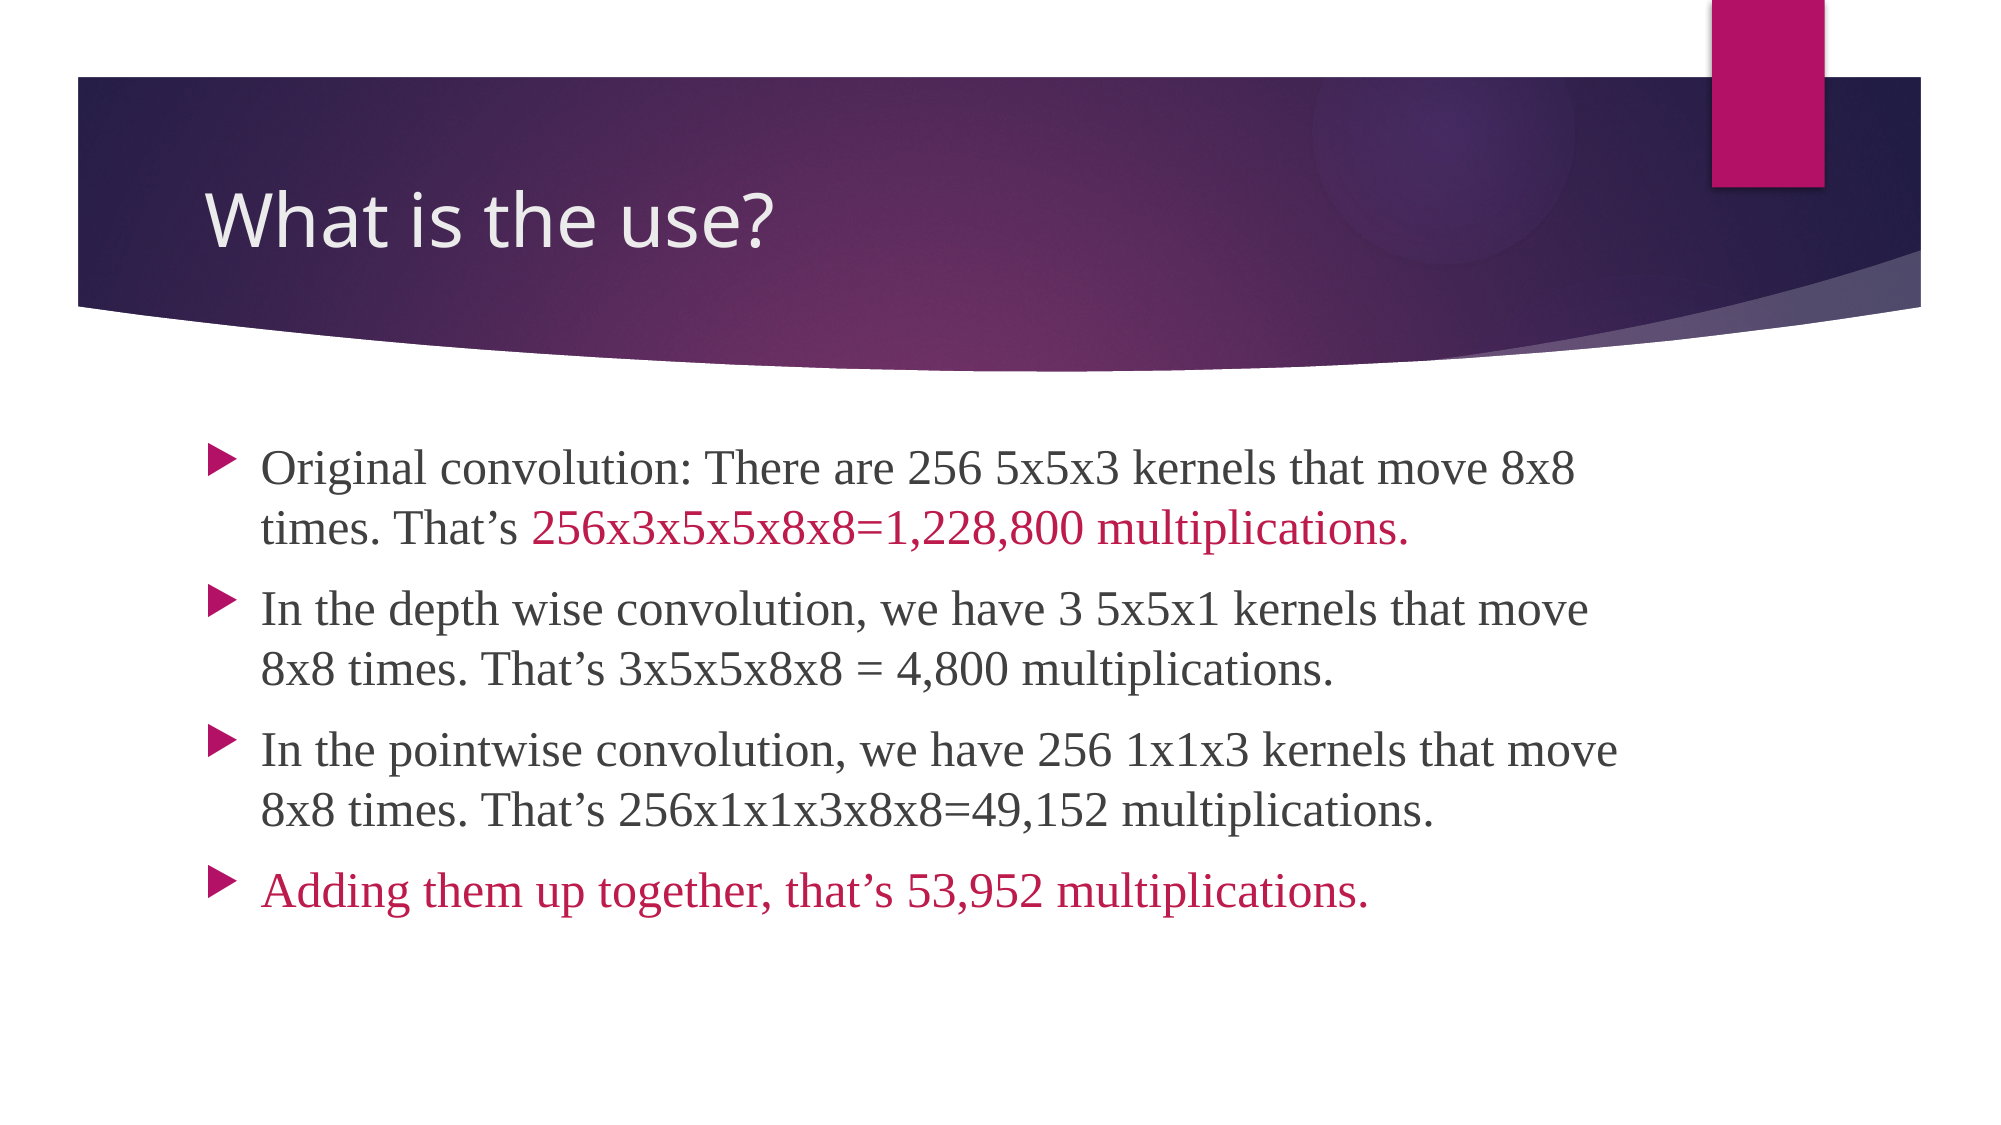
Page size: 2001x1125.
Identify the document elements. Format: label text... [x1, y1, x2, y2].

list Original convolution: There are 256 5x5x3 kernels that move 8x8 times. That’s 256x3x5x5x8x8=1,228,800 multiplications. In the depth wise convolution, we have 3 5x5x1 kernels that move 8x8 times. That’s 3x5x5x8x8 = 4,800 multiplications. In the pointwise convolution, we have 256 1x1x3 kernels that move 8x8 times. That’s 256x1x1x3x8x8=49,152 multiplications. Adding them up together, that’s 53,952 multiplications. [189, 427, 1638, 988]
title What is the use? [189, 159, 1627, 276]
